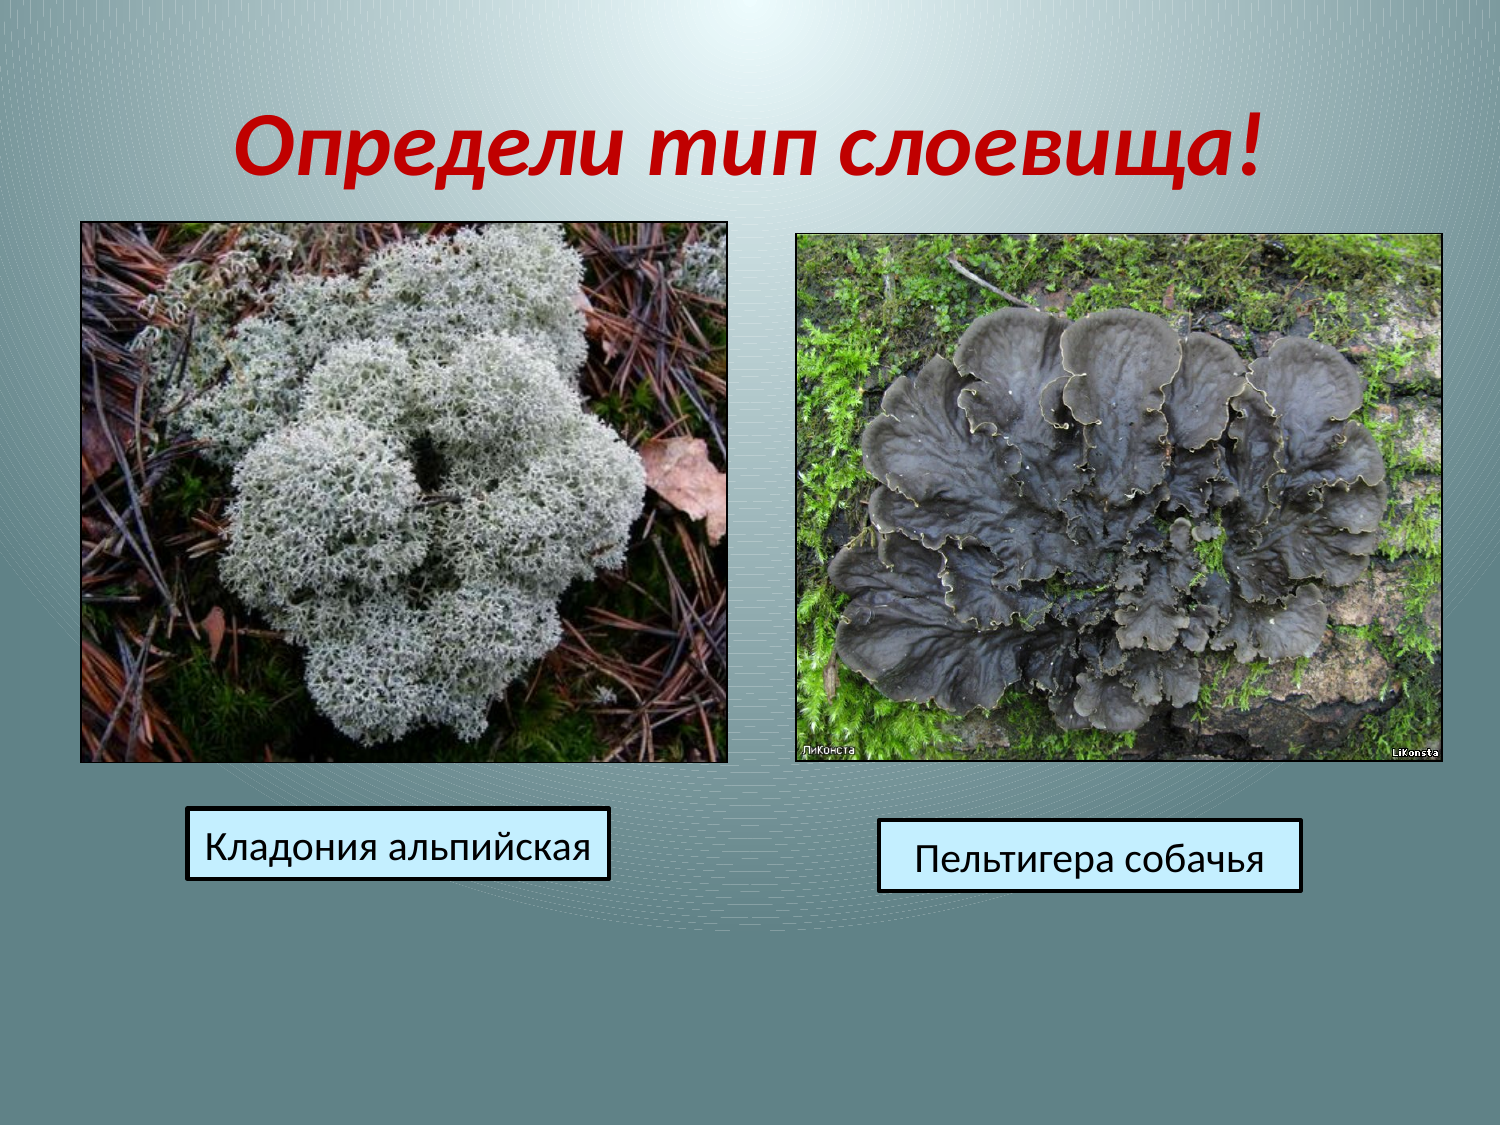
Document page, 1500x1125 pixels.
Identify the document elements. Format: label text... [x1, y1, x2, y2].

picture [81, 222, 727, 762]
text_box Пельтигера собачья [877, 818, 1303, 893]
text_box Кладония альпийская [185, 806, 611, 881]
picture [796, 234, 1442, 761]
title Определи тип слоевища! [75, 45, 1425, 233]
